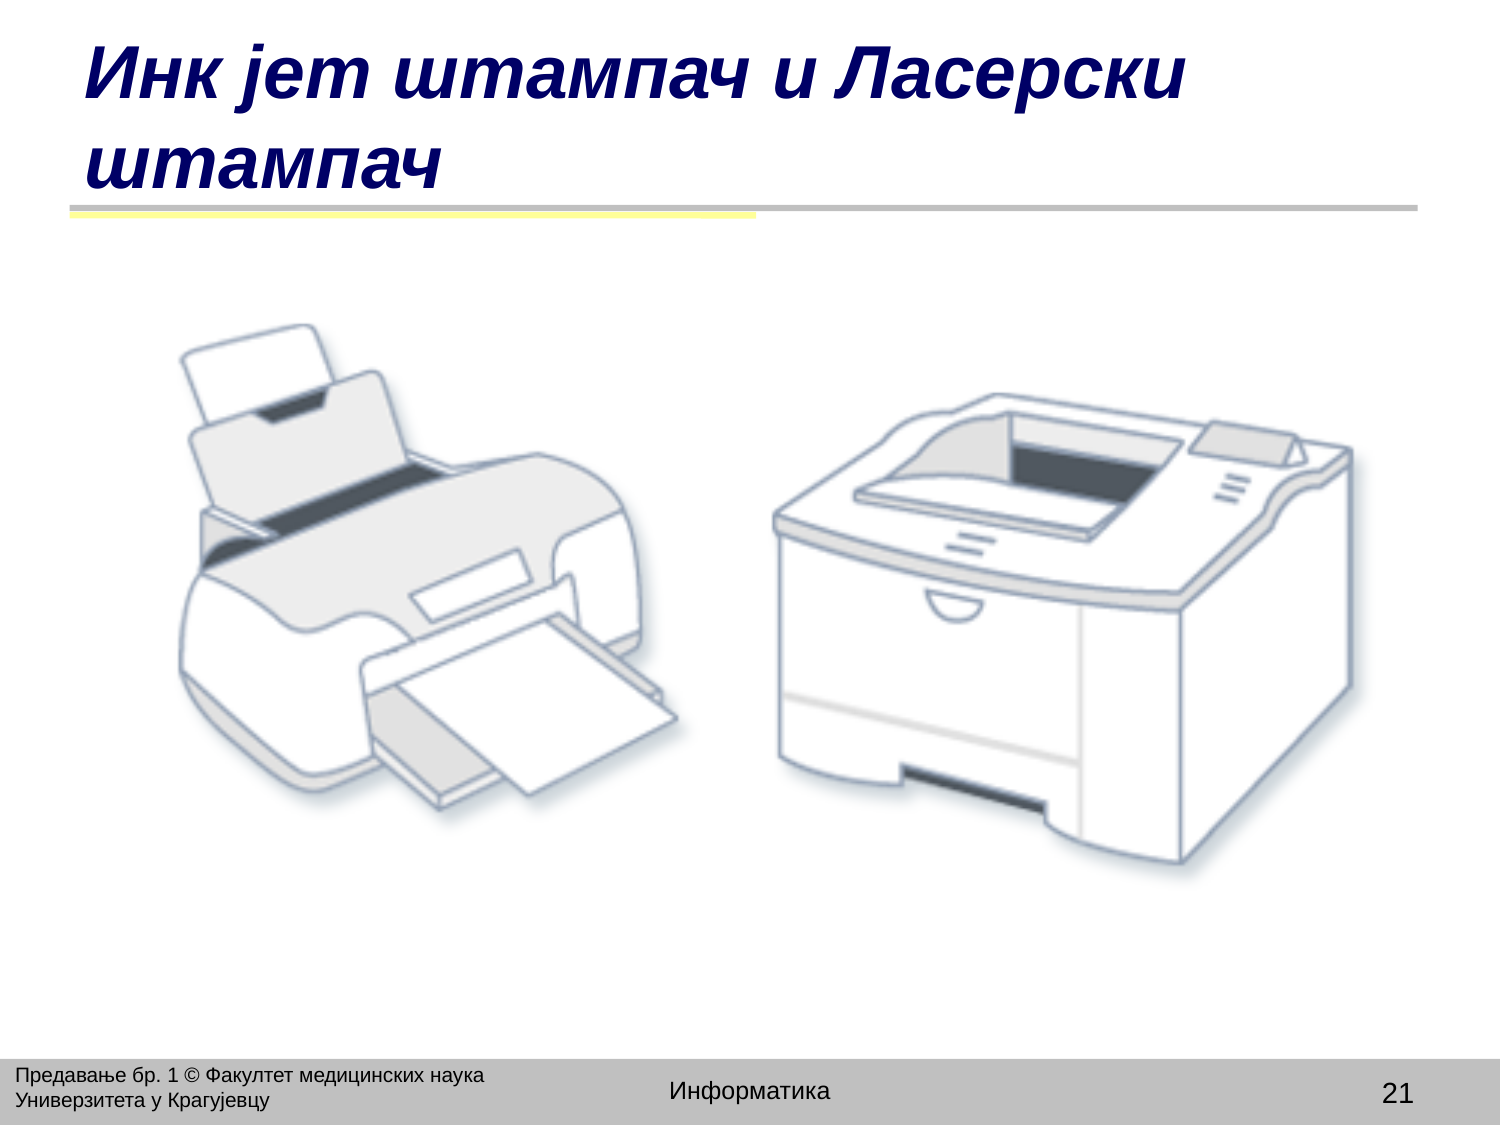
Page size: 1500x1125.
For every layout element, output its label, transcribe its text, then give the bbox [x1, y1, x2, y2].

slide_number Предавање бр. 1 © Факултет медицинских наука Универзитета у Крагујевцу [0, 1053, 599, 1108]
title Инк јет штампач и Ласерски штампач [69, 19, 1426, 208]
slide_number 21 [1079, 1066, 1430, 1125]
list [122, 295, 1422, 902]
footer Информатика [512, 1066, 988, 1125]
